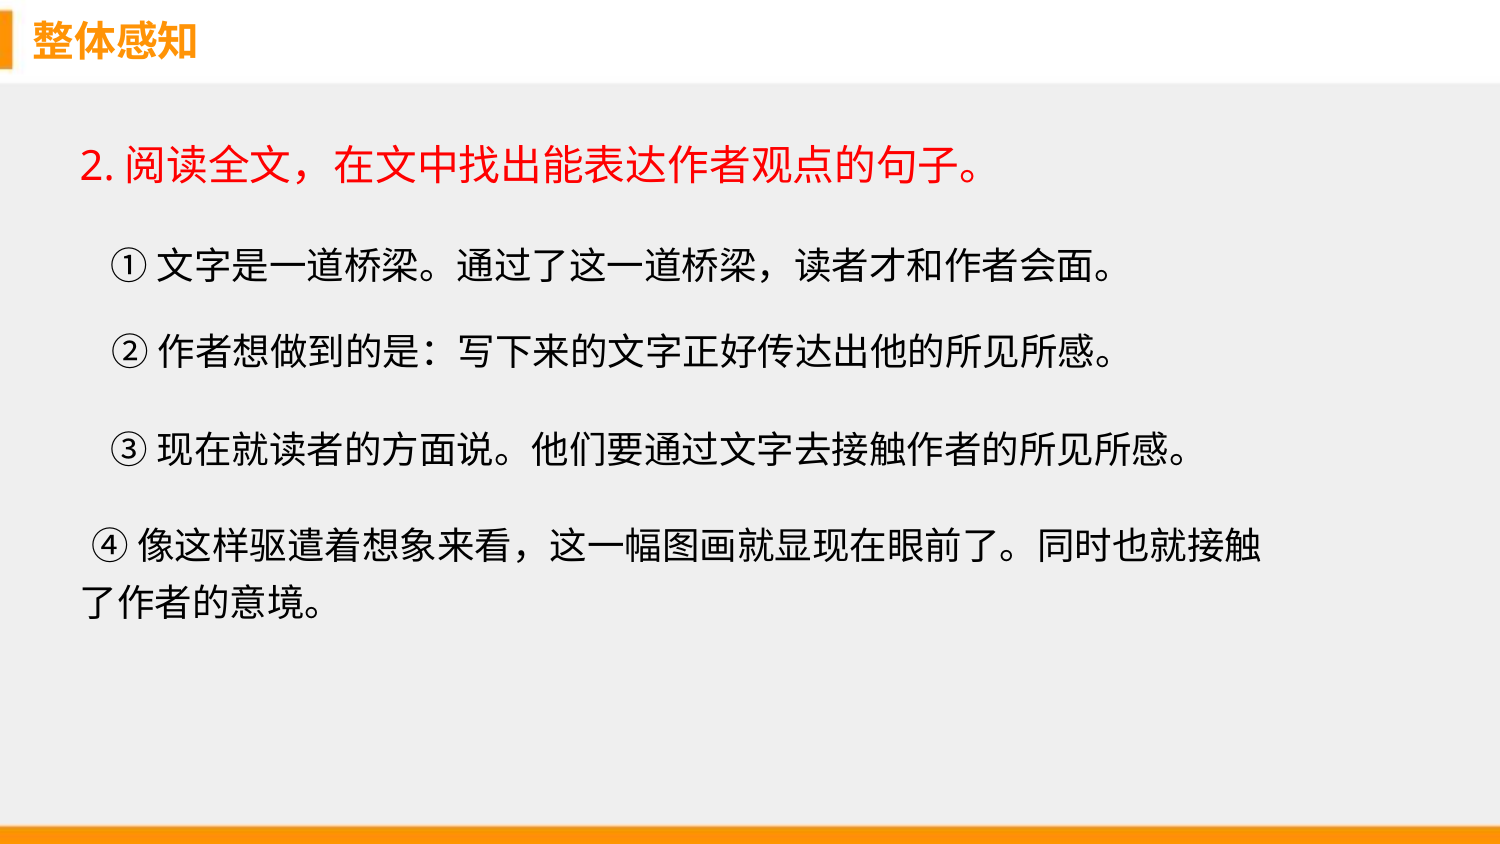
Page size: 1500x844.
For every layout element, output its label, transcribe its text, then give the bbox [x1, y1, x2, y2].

text_box ④像这样驱遣着想象来看，这一幅图画就显现在眼前了。同时也就接触了作者的意境。 [64, 490, 1296, 631]
text_box 2.阅读全文，在文中找出能表达作者观点的句子。 [64, 121, 1452, 197]
text_box 整体感知 [17, 0, 798, 80]
picture [0, 0, 1500, 844]
text_box ①文字是一道桥梁。通过了这一道桥梁，读者才和作者会面。 [95, 216, 1500, 297]
text_box ②作者想做到的是：写下来的文字正好传达出他的所见所感。 [96, 316, 1148, 381]
text_box ③现在就读者的方面说。他们要通过文字去接触作者的所见所感。 [95, 410, 1383, 479]
